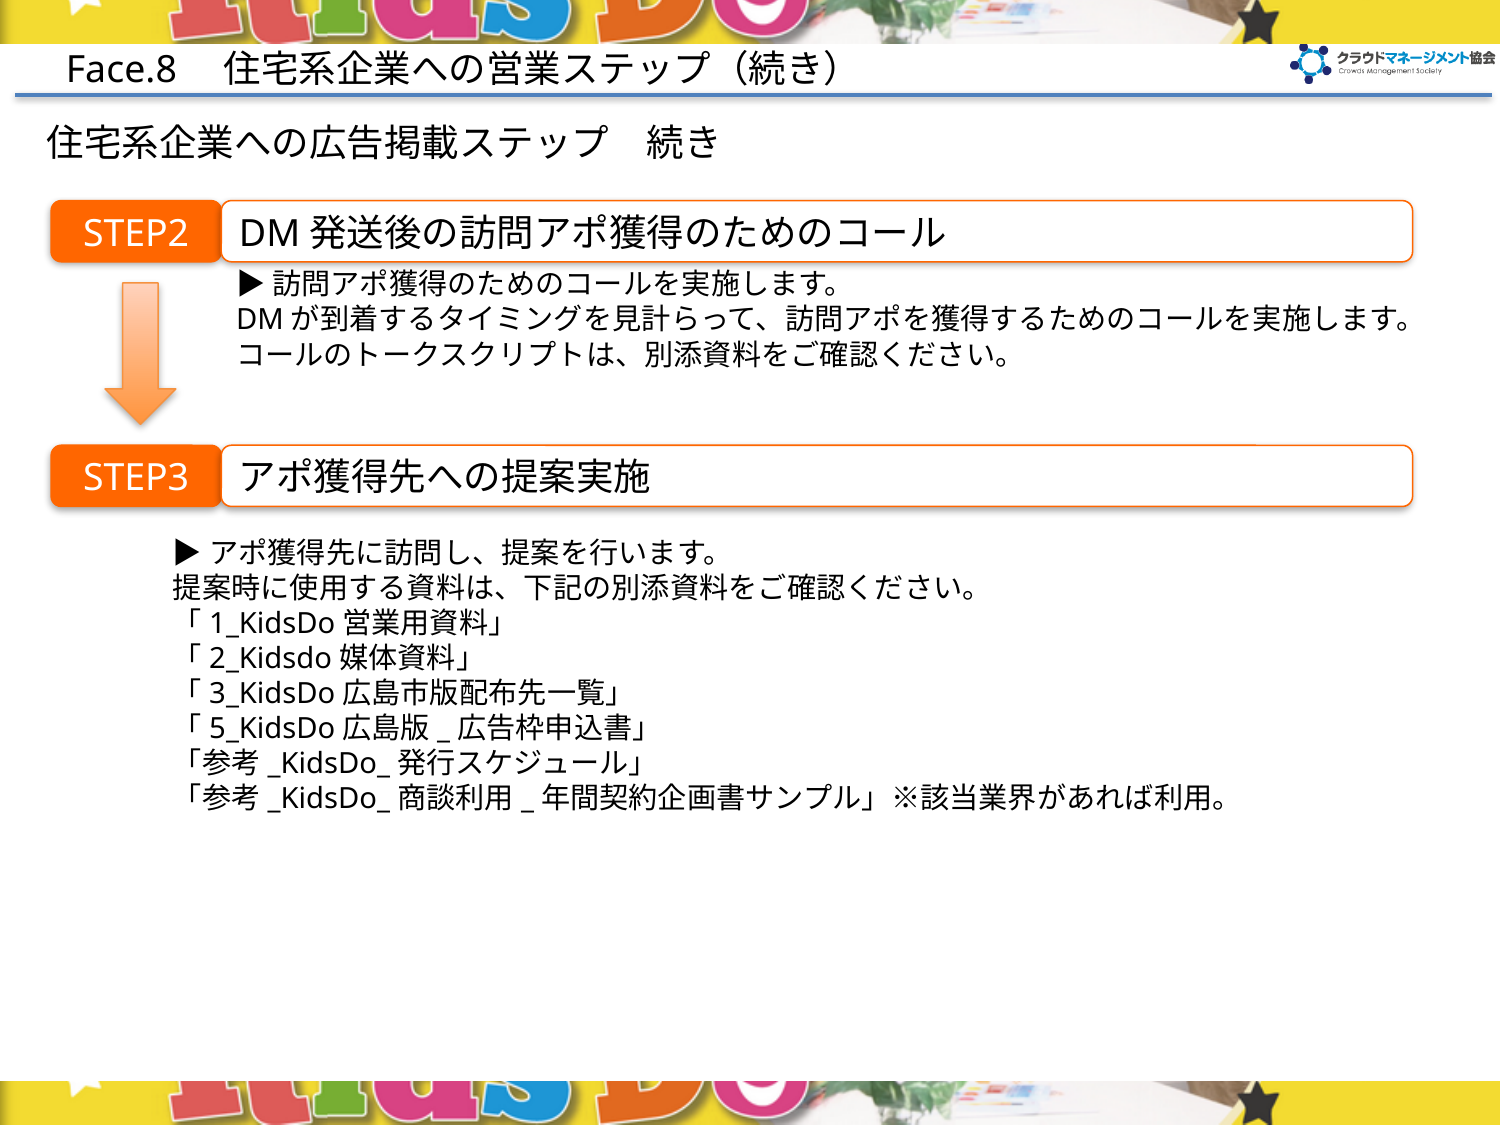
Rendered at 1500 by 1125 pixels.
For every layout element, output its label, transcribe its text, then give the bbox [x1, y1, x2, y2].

text_box STEP2 [50, 199, 219, 263]
text_box 住宅系企業への広告掲載ステップ 続き [31, 112, 1457, 172]
picture [0, 0, 1500, 90]
text_box STEP3 [50, 444, 220, 508]
text_box [104, 282, 177, 425]
text_box DM発送後の訪問アポ獲得のためのコール [220, 199, 1414, 258]
text_box ▶アポ獲得先に訪問し、提案を行います。 提案時に使用する資料は、下記の別添資料をご確認ください。 「1_KidsDo営業用資料」 「2_Kidsdo媒体資料」 「3_KidsDo広島市版配布先一覧」 「5_KidsDo広島版_広告枠申込書」 「参考_KidsDo_発行スケジュール」 「参考_KidsDo_商談利用_年間契約企画書サンプル」※該当業界があれば利用。 [158, 527, 1350, 857]
picture [0, 1081, 1500, 1125]
text_box ▶訪問アポ獲得のためのコールを実施します。 DMが到着するタイミングを見計らって、訪問アポを獲得するためのコールを実施します。 コールのトークスクリプトは、別添資料をご確認ください。 [221, 258, 1413, 413]
text_box Face.8 住宅系企業への営業ステップ（続き） [51, 52, 1266, 93]
text_box アポ獲得先への提案実施 [220, 444, 1414, 508]
